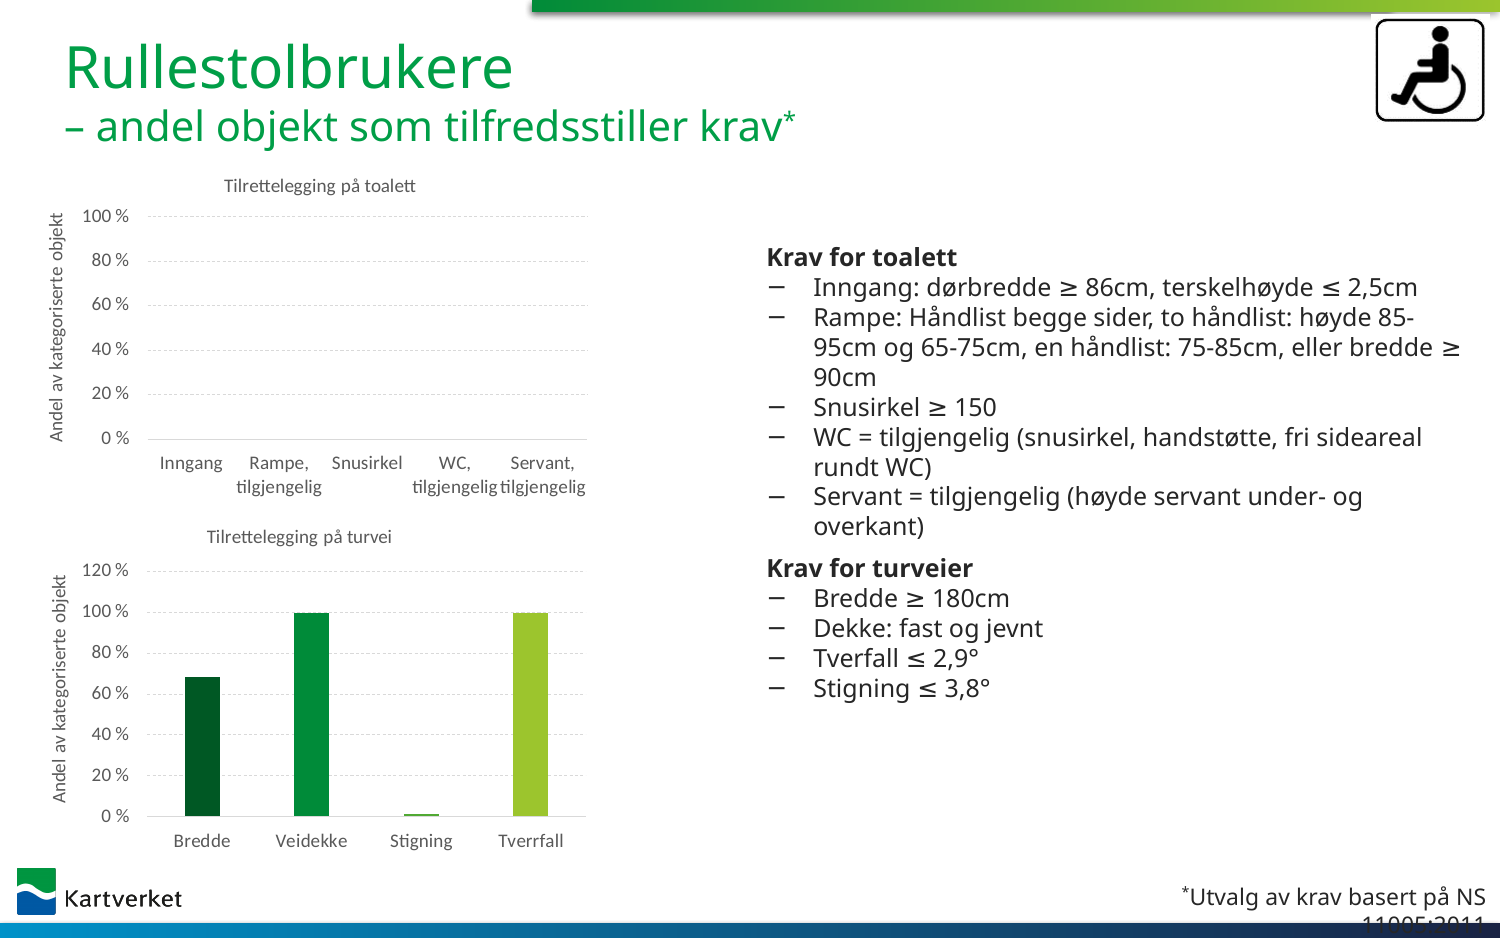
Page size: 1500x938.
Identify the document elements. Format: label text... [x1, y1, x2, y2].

text_box Krav for toalett Inngang: dørbredde ≥ 86cm, terskelhøyde ≤ 2,5cm Rampe: Håndlist begge sider, to håndlist: høyde 85-95cm og 65-75cm, en håndlist: 75-85cm, eller bredde ≥ 90cm Snusirkel ≥ 150 WC = tilgjengelig (snusirkel, handstøtte, fri sideareal rundt WC) Servant = tilgjengelig (høyde servant under- og overkant) [751, 234, 1483, 545]
text_box Rullestolbrukere – andel objekt som tilfredsstiller krav* [49, 14, 1431, 158]
text_box *Utvalg av krav basert på NS 11005:2011 [1068, 873, 1500, 938]
text_box Krav for turveier Bredde ≥ 180cm Dekke: fast og jevnt Tverfall ≤ 2,9° Stigning ≤ 3,8° [751, 545, 1483, 710]
picture [41, 166, 598, 505]
picture [1371, 13, 1491, 127]
picture [41, 520, 597, 859]
